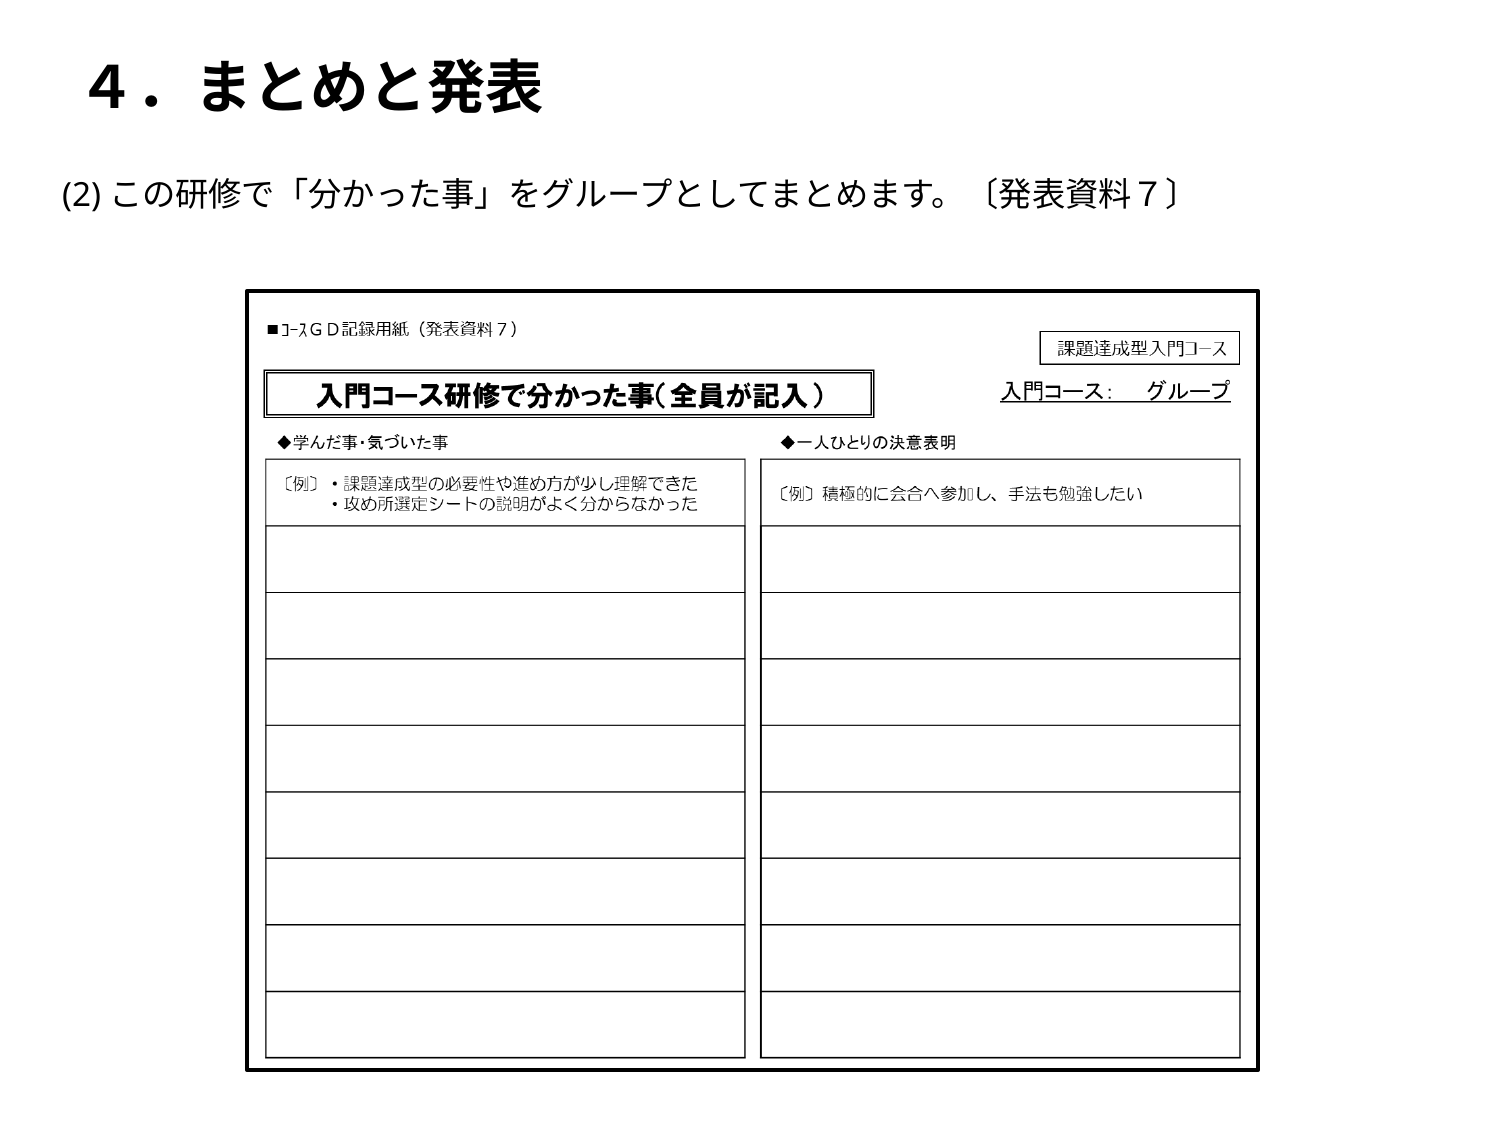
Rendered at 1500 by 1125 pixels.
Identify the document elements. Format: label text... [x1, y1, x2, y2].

picture [253, 313, 1244, 1059]
text_box ４．まとめと発表 (2)この研修で「分かった事」をグループとしてまとめます。〔発表資料７〕 [47, 42, 1459, 221]
text_box [245, 289, 1260, 1072]
